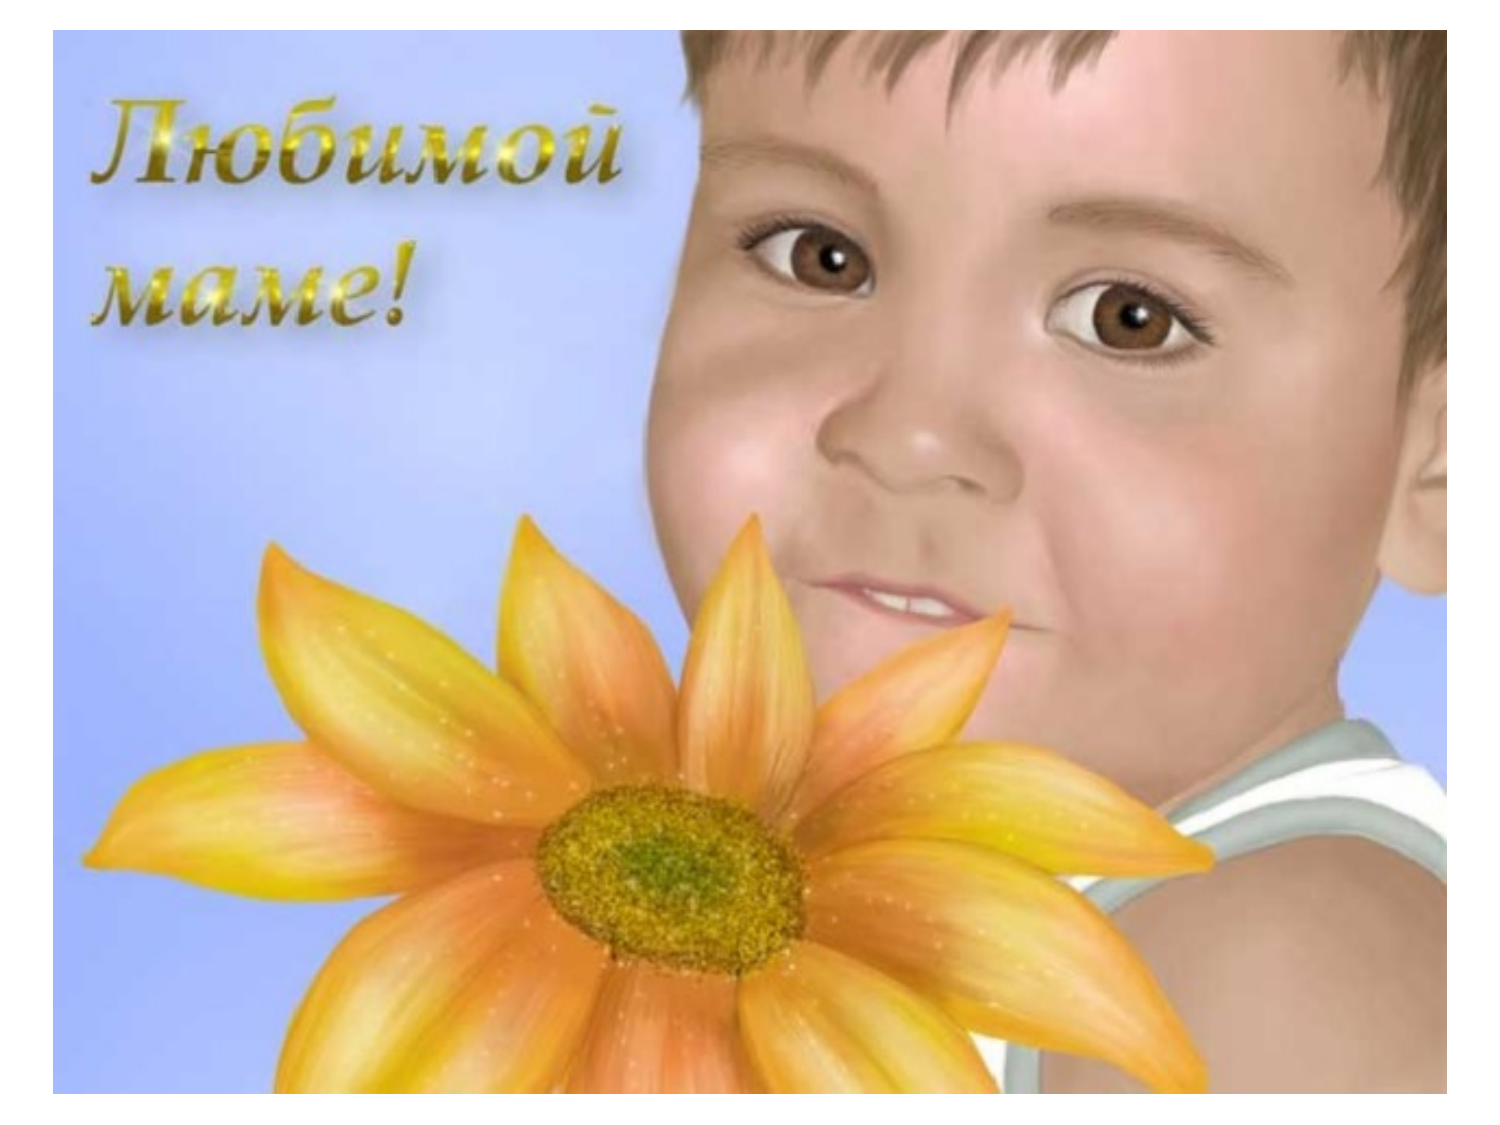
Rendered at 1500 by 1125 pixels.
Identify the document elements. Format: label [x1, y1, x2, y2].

picture [52, 30, 1448, 1095]
